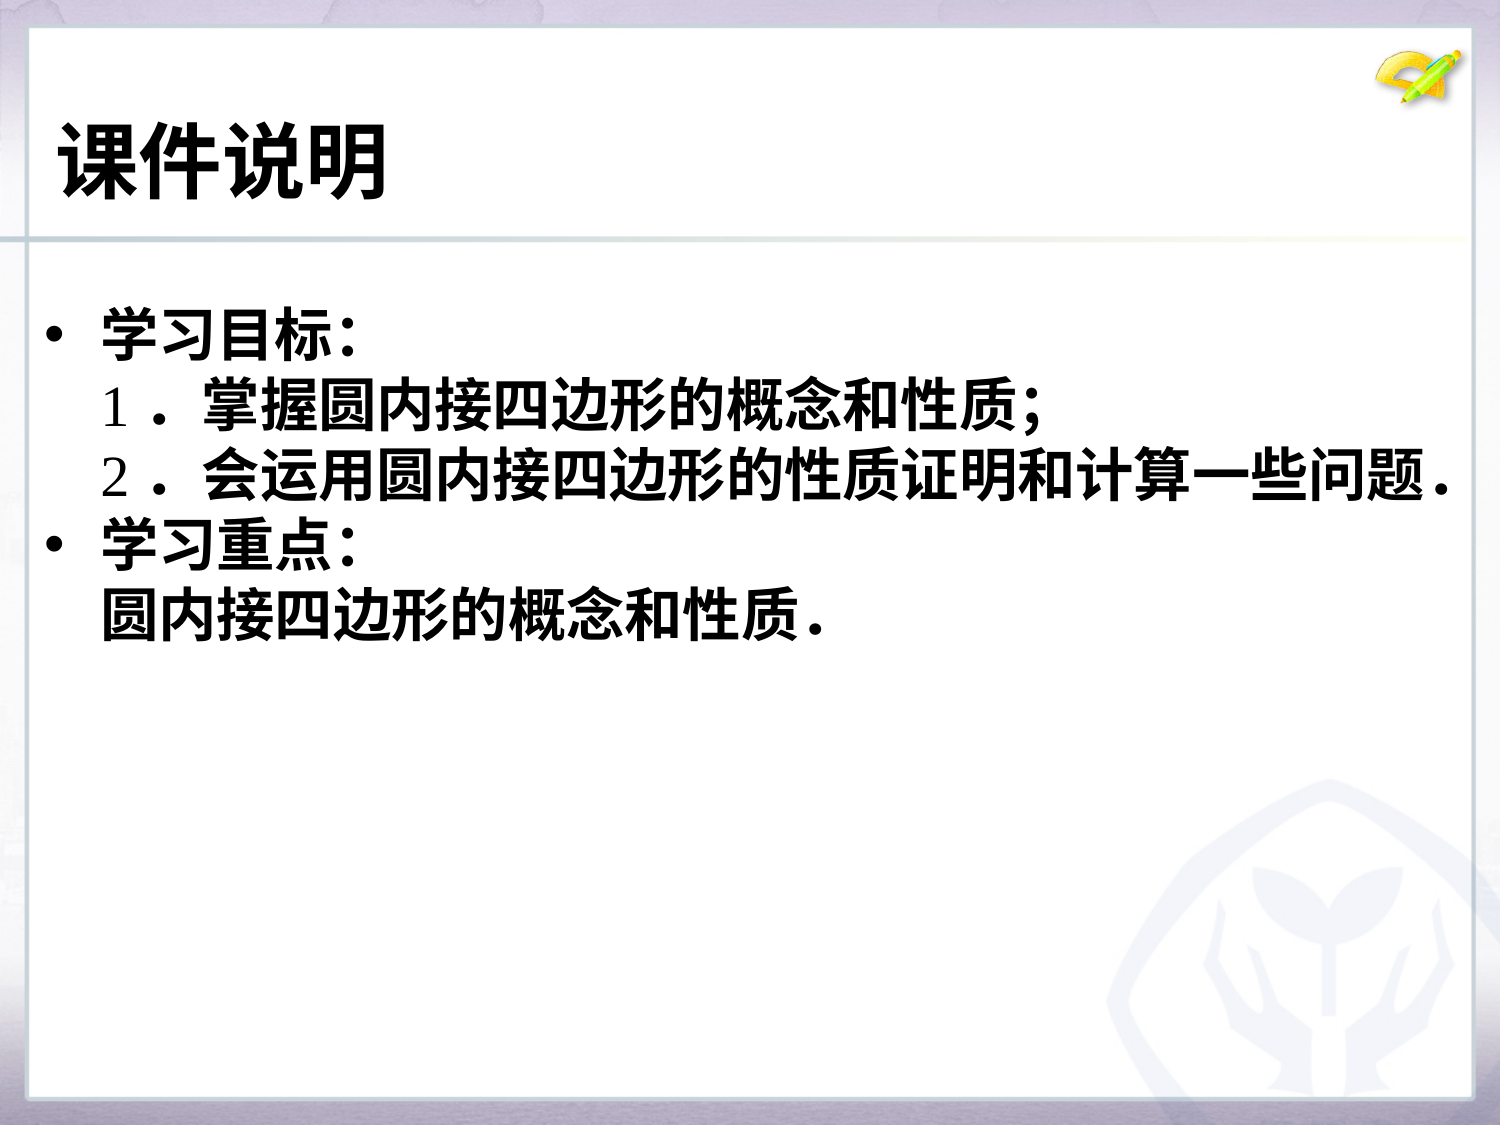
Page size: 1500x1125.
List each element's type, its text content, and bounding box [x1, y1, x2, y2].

text_box 课件说明 [41, 101, 538, 217]
text_box 学习目标： 1．掌握圆内接四边形的概念和性质； 2．会运用圆内接四边形的性质证明和计算一些问题． 学习重点： 圆内接四边形的概念和性质． [29, 290, 1500, 656]
picture [0, 0, 1500, 1125]
